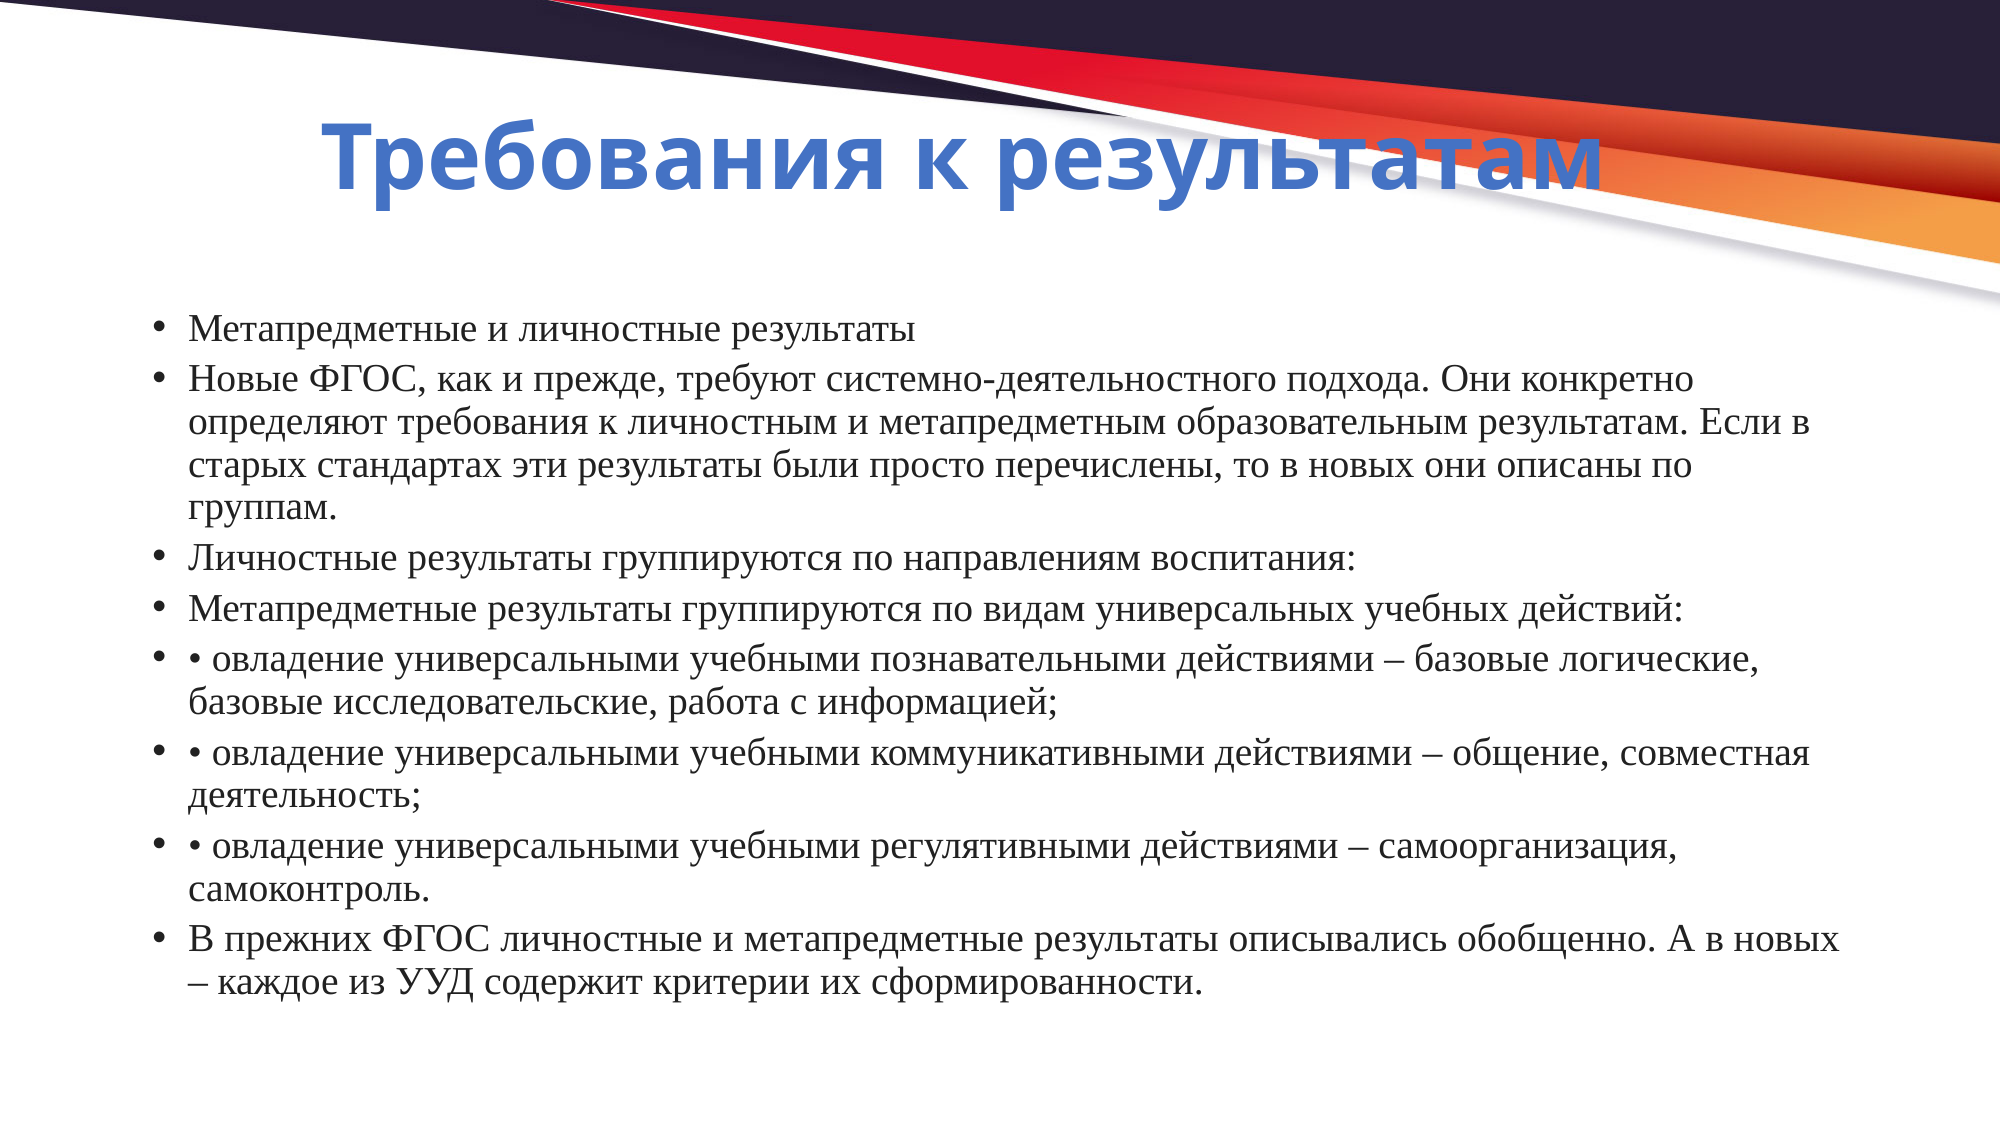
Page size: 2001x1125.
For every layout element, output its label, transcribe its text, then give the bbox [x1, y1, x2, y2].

picture [0, 0, 2000, 1125]
title Требования к результатам [102, 51, 1827, 270]
list Метапредметные и личностные результаты Новые ФГОС, как и прежде, требуют системно-деятельностного подхода. Они конкретно определяют требования к личностным и метапредметным образовательным результатам. Если в старых стандартах эти результаты были просто перечислены, то в новых они описаны по группам. Личностные результаты группируются по направлениям воспитания: Метапредметные результаты группируются по видам универсальных учебных действий: • овладение универсальными учебными познавательными действиями – базовые логические, базовые исследовательские, работа с информацией; • овладение универсальными учебными коммуникативными действиями – общение, совместная деятельность; • овладение универсальными учебными регулятивными действиями – самоорганизация, самоконтроль. В прежних ФГОС личностные и метапредметные результаты описывались обобщенно. А в новых – каждое из УУД содержит критерии их сформированности. [137, 299, 1863, 1014]
